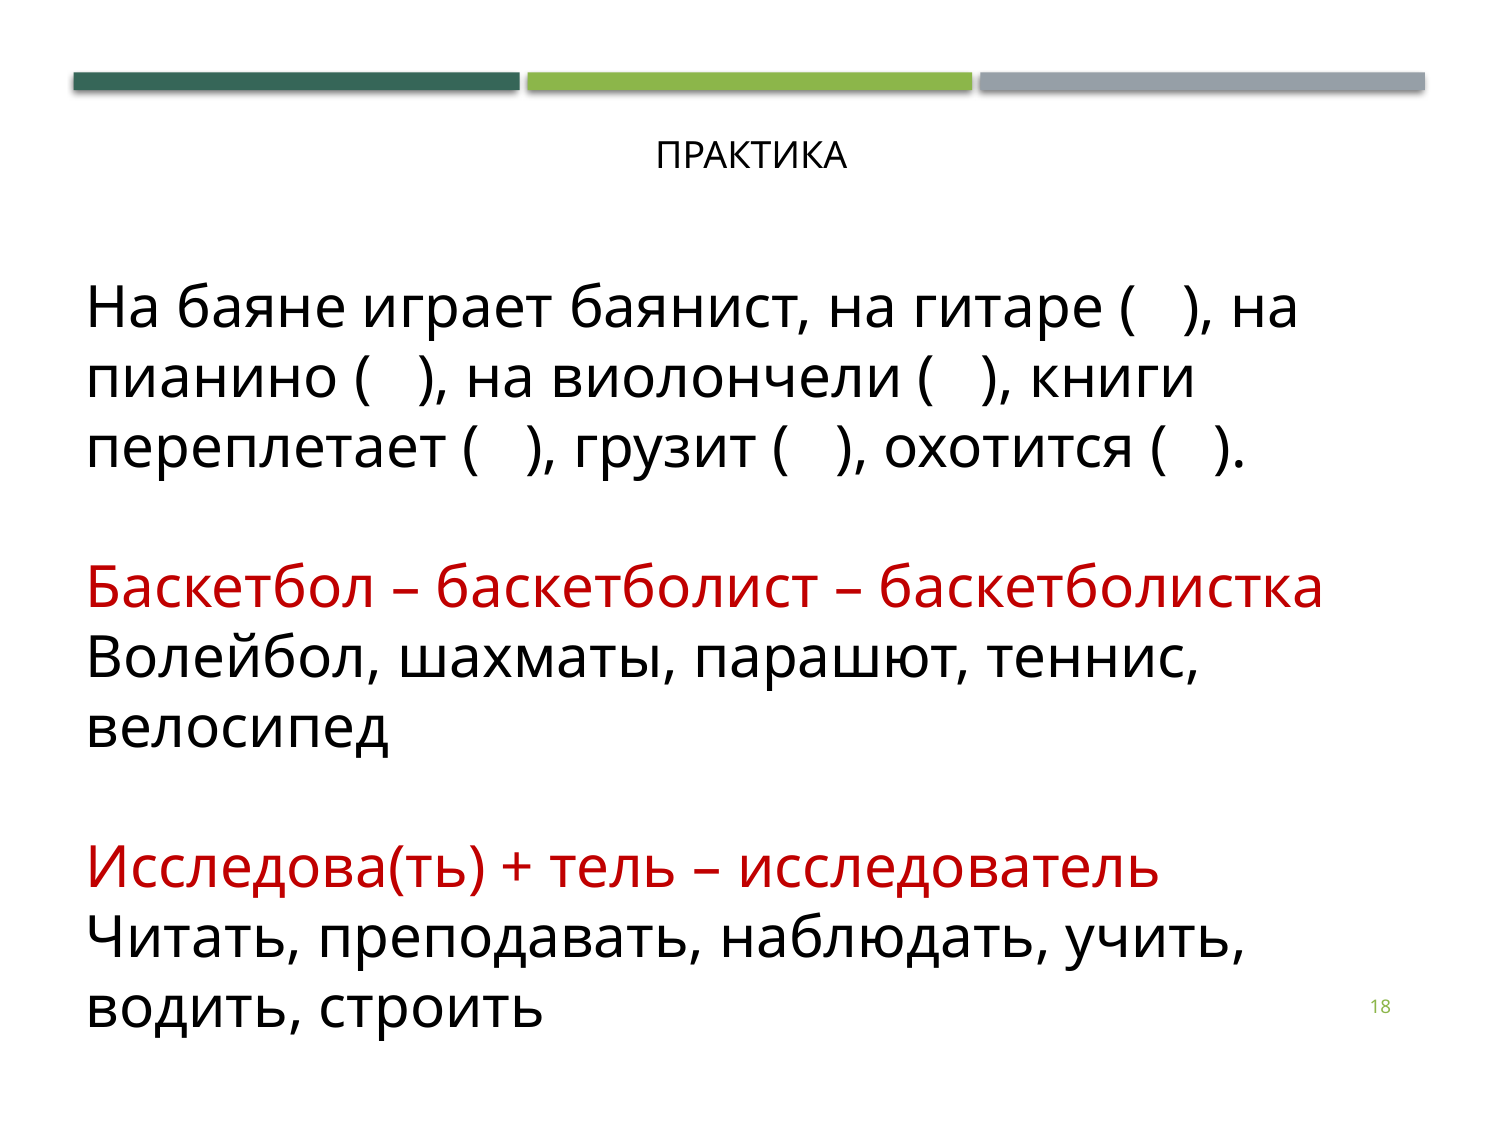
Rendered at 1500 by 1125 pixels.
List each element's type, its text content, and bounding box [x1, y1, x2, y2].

text_box ПРАКТИКА [77, 123, 1426, 184]
text_box На баяне играет баянист, на гитаре ( ), на пианино ( ), на виолончели ( ), книги переплетает ( ), грузит ( ), охотится ( ). Баскетбол – баскетболист – баскетболистка Волейбол, шахматы, парашют, теннис, велосипед Исследова(ть) + тель – исследователь Читать, преподавать, наблюдать, учить, водить, строить [70, 261, 1426, 1047]
